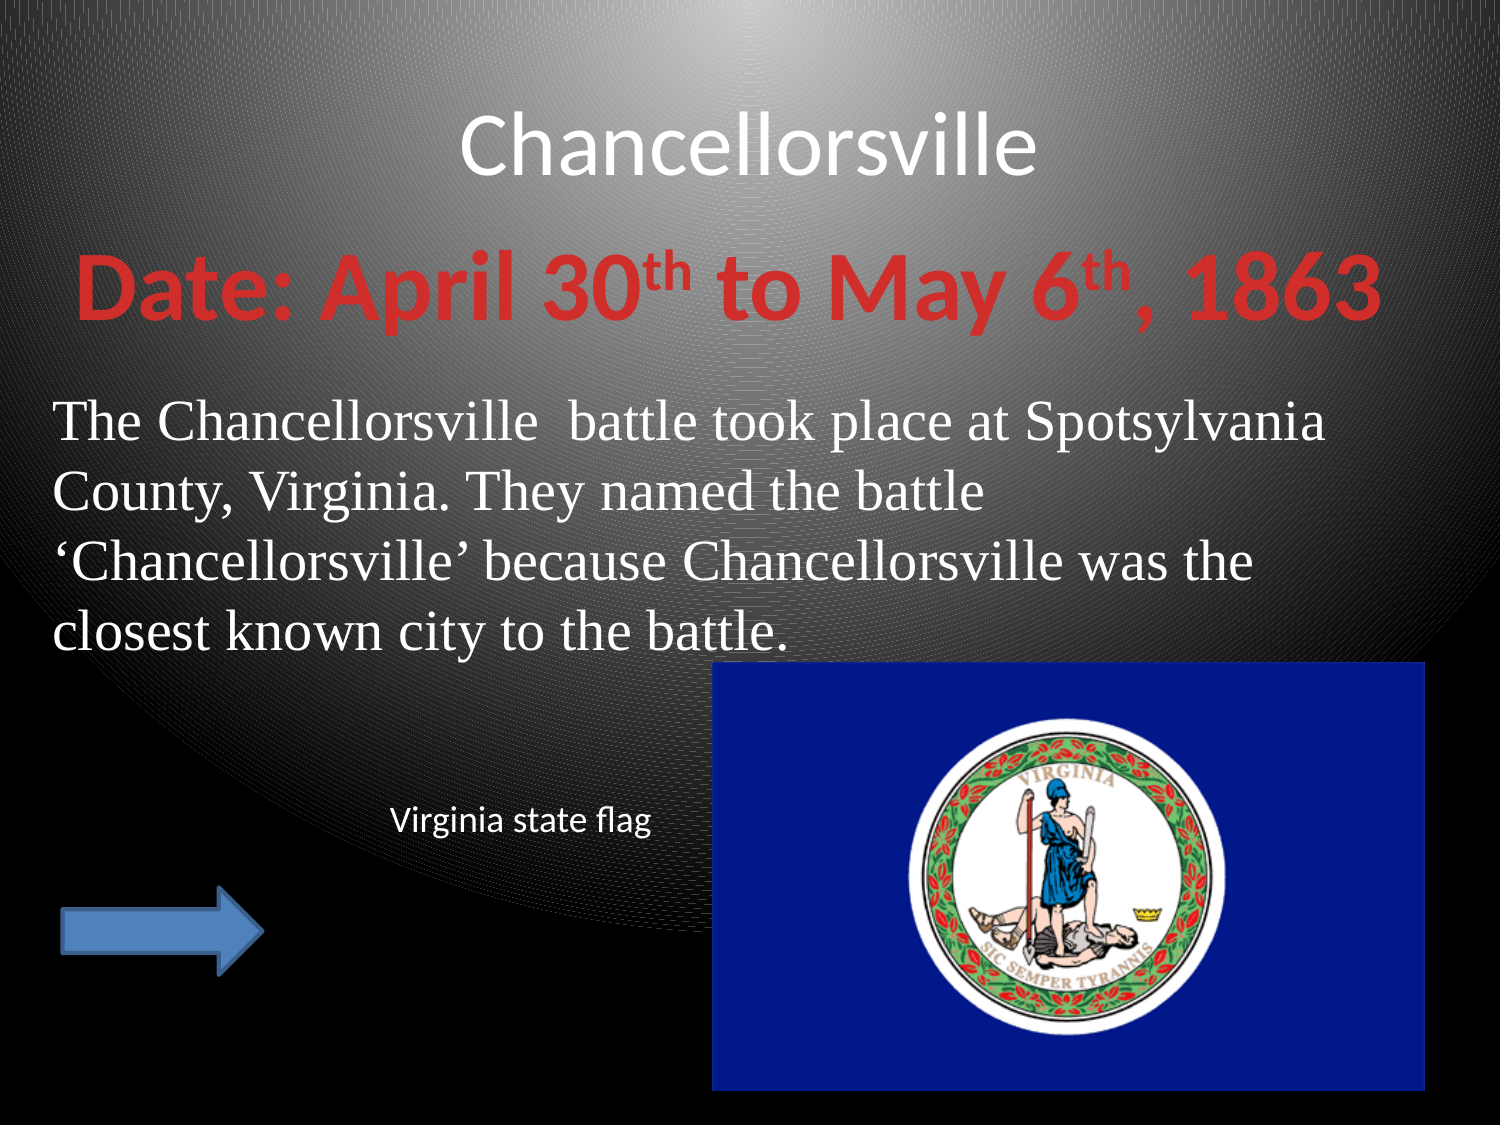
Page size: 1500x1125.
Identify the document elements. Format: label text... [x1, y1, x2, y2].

text_box The Chancellorsville battle took place at Spotsylvania County, Virginia. They named the battle ‘Chancellorsville’ because Chancellorsville was the closest known city to the battle. [37, 374, 1413, 670]
picture [712, 662, 1426, 1092]
title Chancellorsville [75, 45, 1425, 233]
text_box Virginia state flag [374, 787, 707, 848]
text_box [60, 885, 265, 977]
text_box Date: April 30th to May 6th, 1863 [59, 212, 1399, 348]
